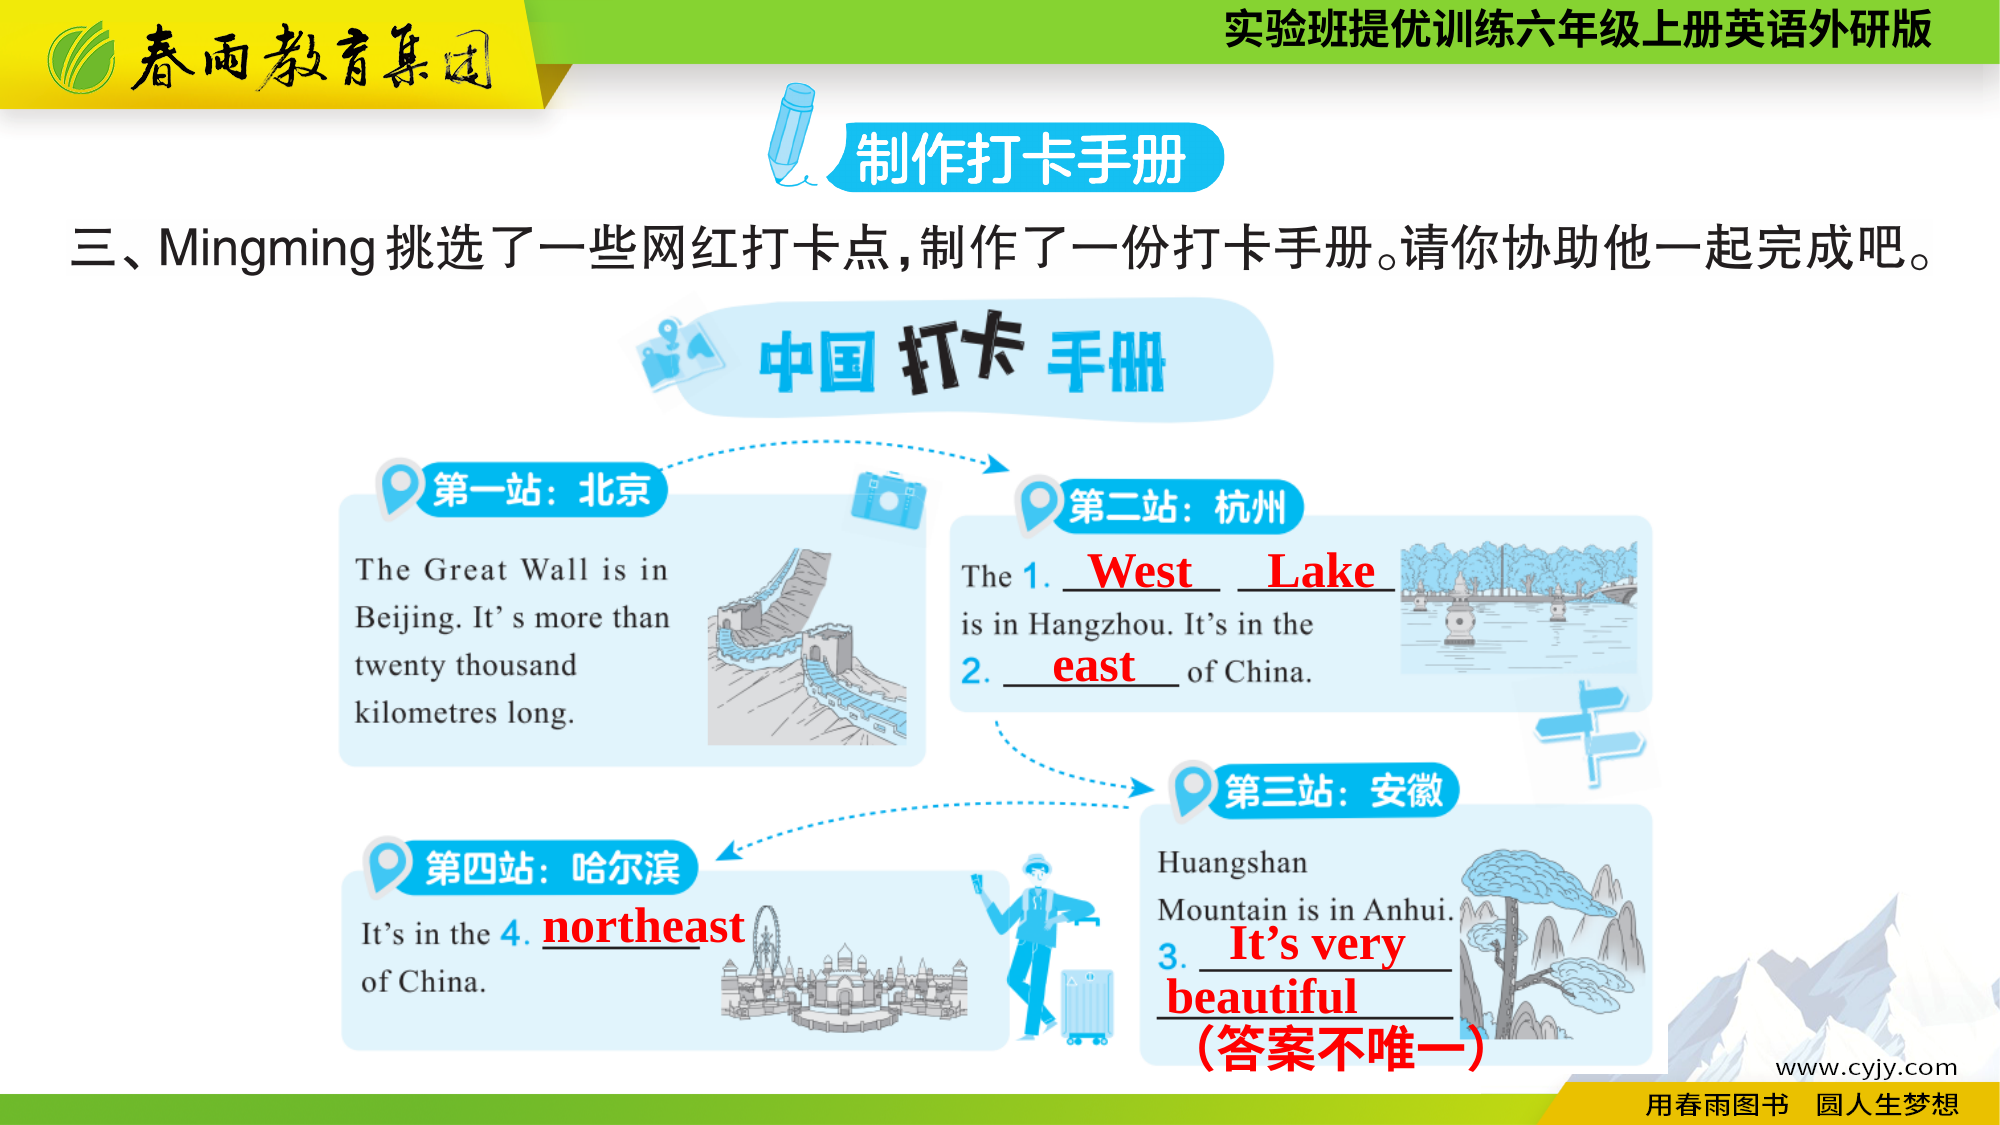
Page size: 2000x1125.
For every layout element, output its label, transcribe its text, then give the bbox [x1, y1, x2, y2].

text_box It’s very beautiful （答案不唯一） [1151, 1082, 1567, 1086]
picture [0, 0, 2000, 1125]
